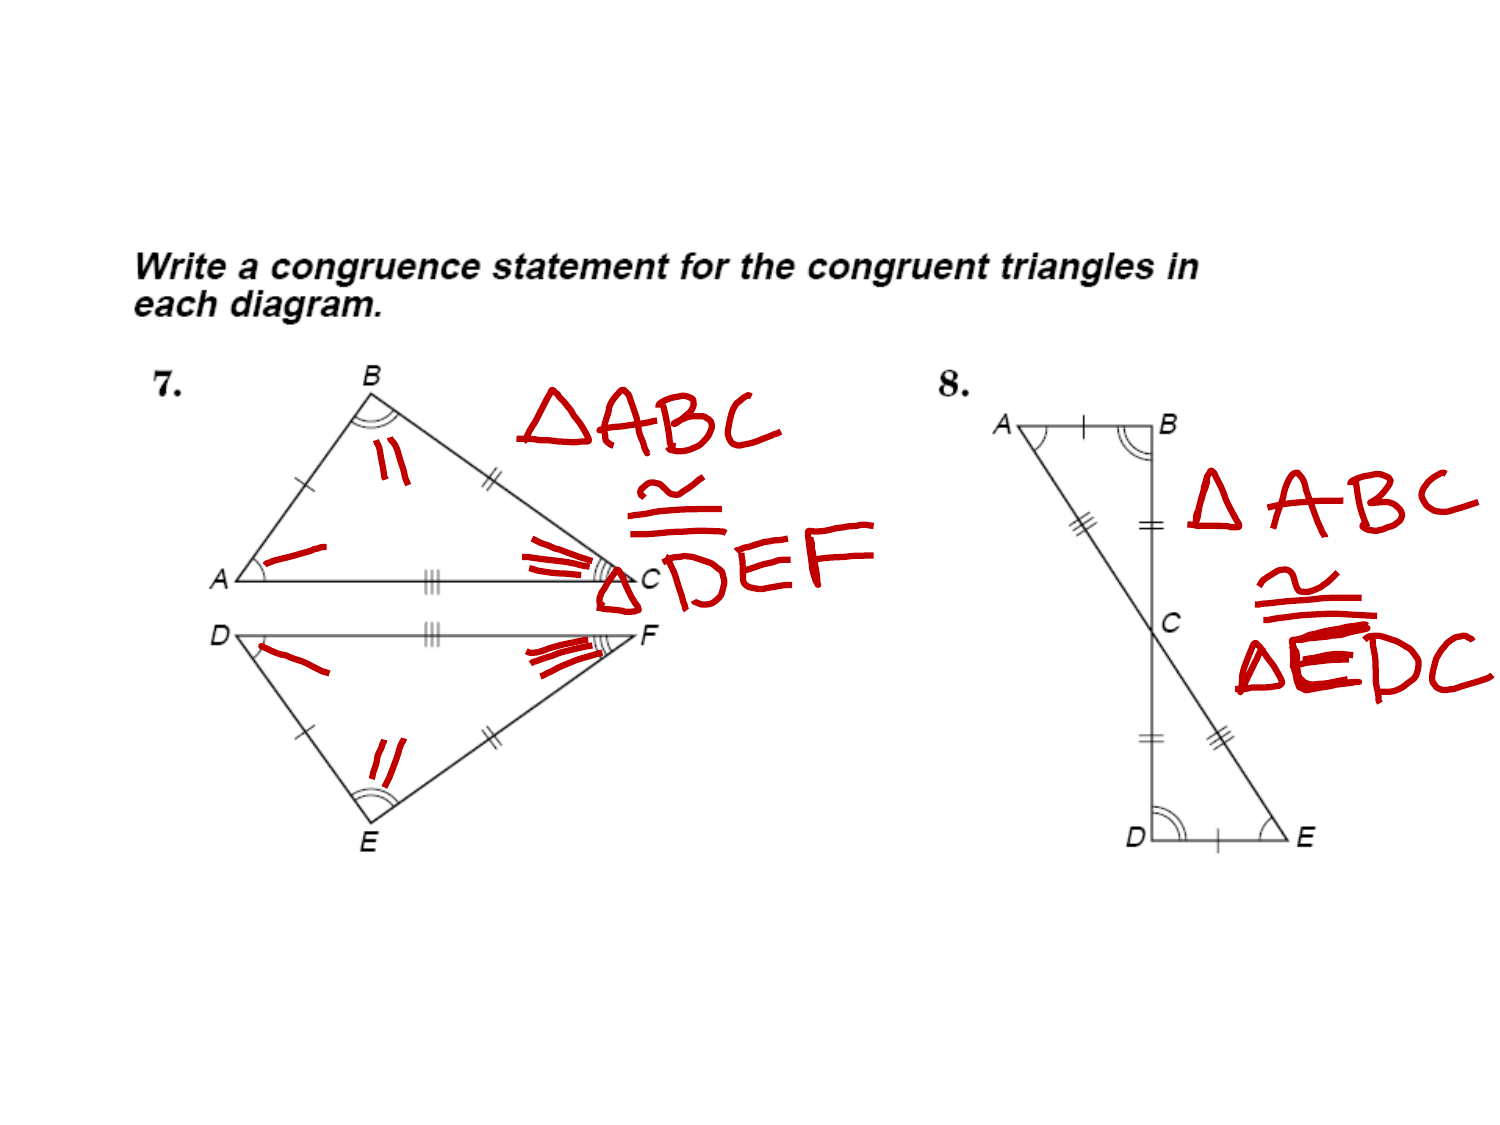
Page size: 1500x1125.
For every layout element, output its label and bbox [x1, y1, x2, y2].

text_box [1431, 635, 1493, 691]
text_box [1382, 473, 1392, 496]
text_box [1382, 635, 1420, 693]
text_box [1420, 471, 1479, 513]
picture [121, 244, 1379, 880]
text_box [1382, 501, 1403, 531]
